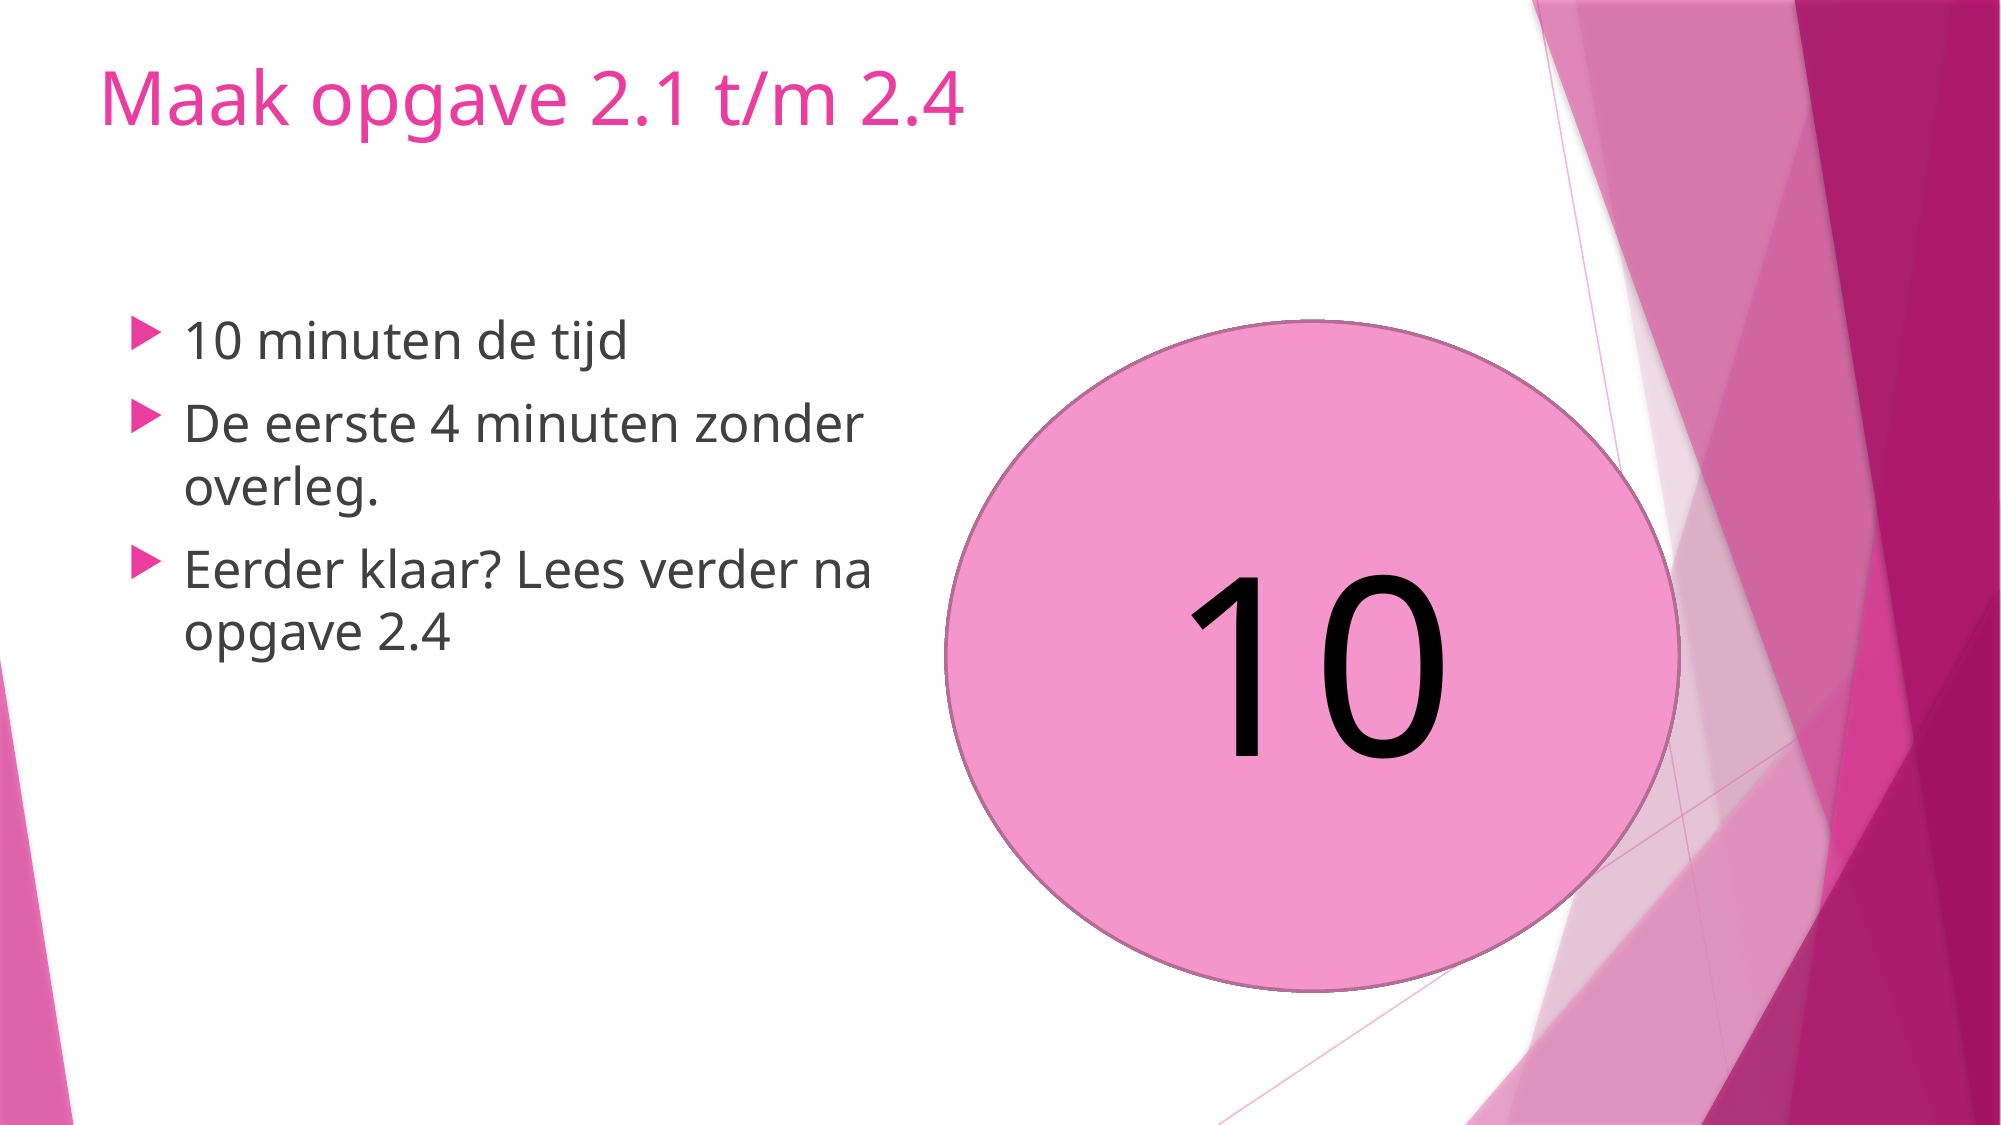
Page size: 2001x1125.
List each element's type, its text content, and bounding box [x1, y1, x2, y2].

list 10 minuten de tijd De eerste 4 minuten zonder overleg. Eerder klaar? Lees verder na opgave 2.4 [112, 299, 896, 992]
title Maak opgave 2.1 t/m 2.4 [83, 42, 1494, 260]
text_box 10 [944, 319, 1681, 993]
